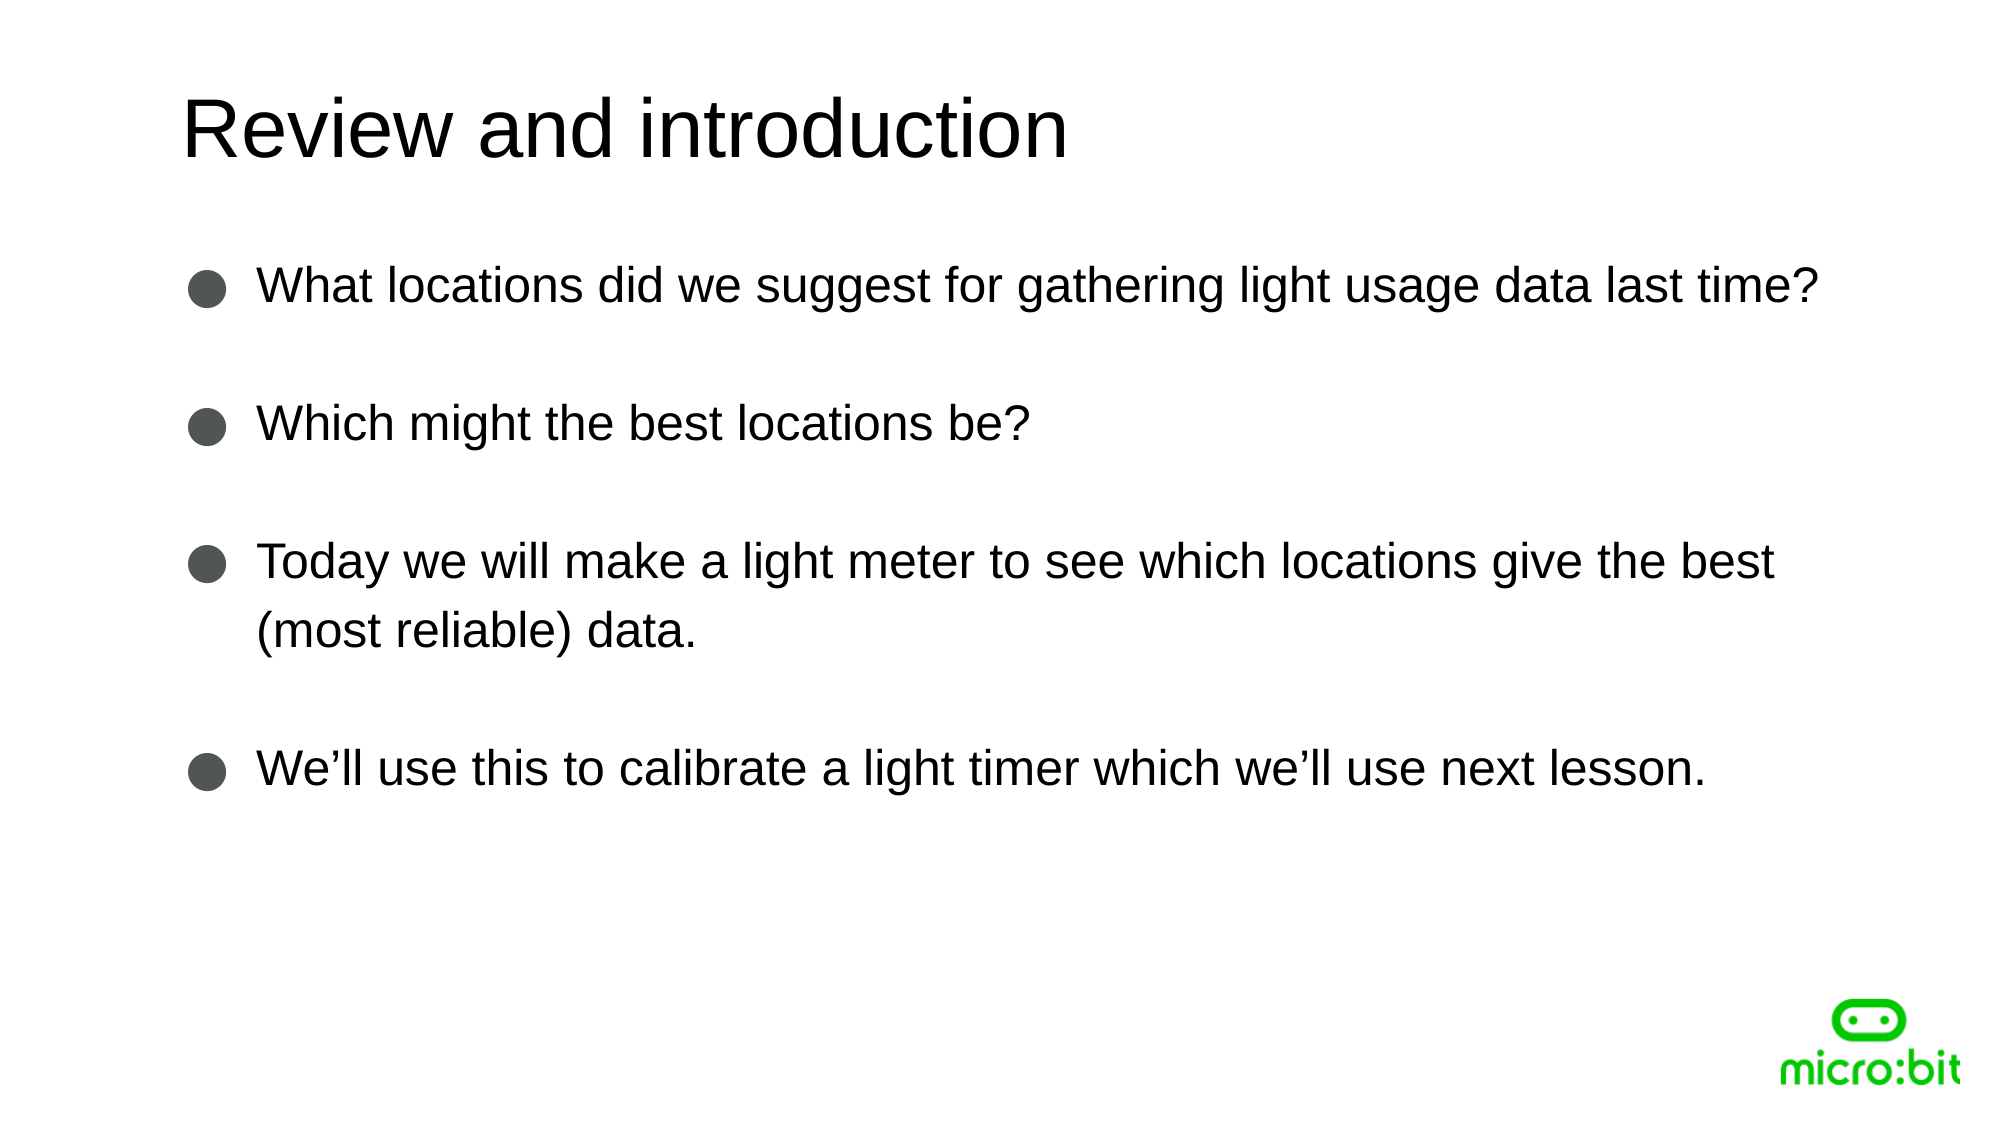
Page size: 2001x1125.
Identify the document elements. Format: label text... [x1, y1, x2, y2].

text_box Review and introduction What locations did we suggest for gathering light usage data last time? Which might the best locations be? Today we will make a light meter to see which locations give the best (most reliable) data. We’ll use this to calibrate a light timer which we’ll use next lesson. [166, 60, 1918, 884]
picture [1780, 998, 1960, 1086]
